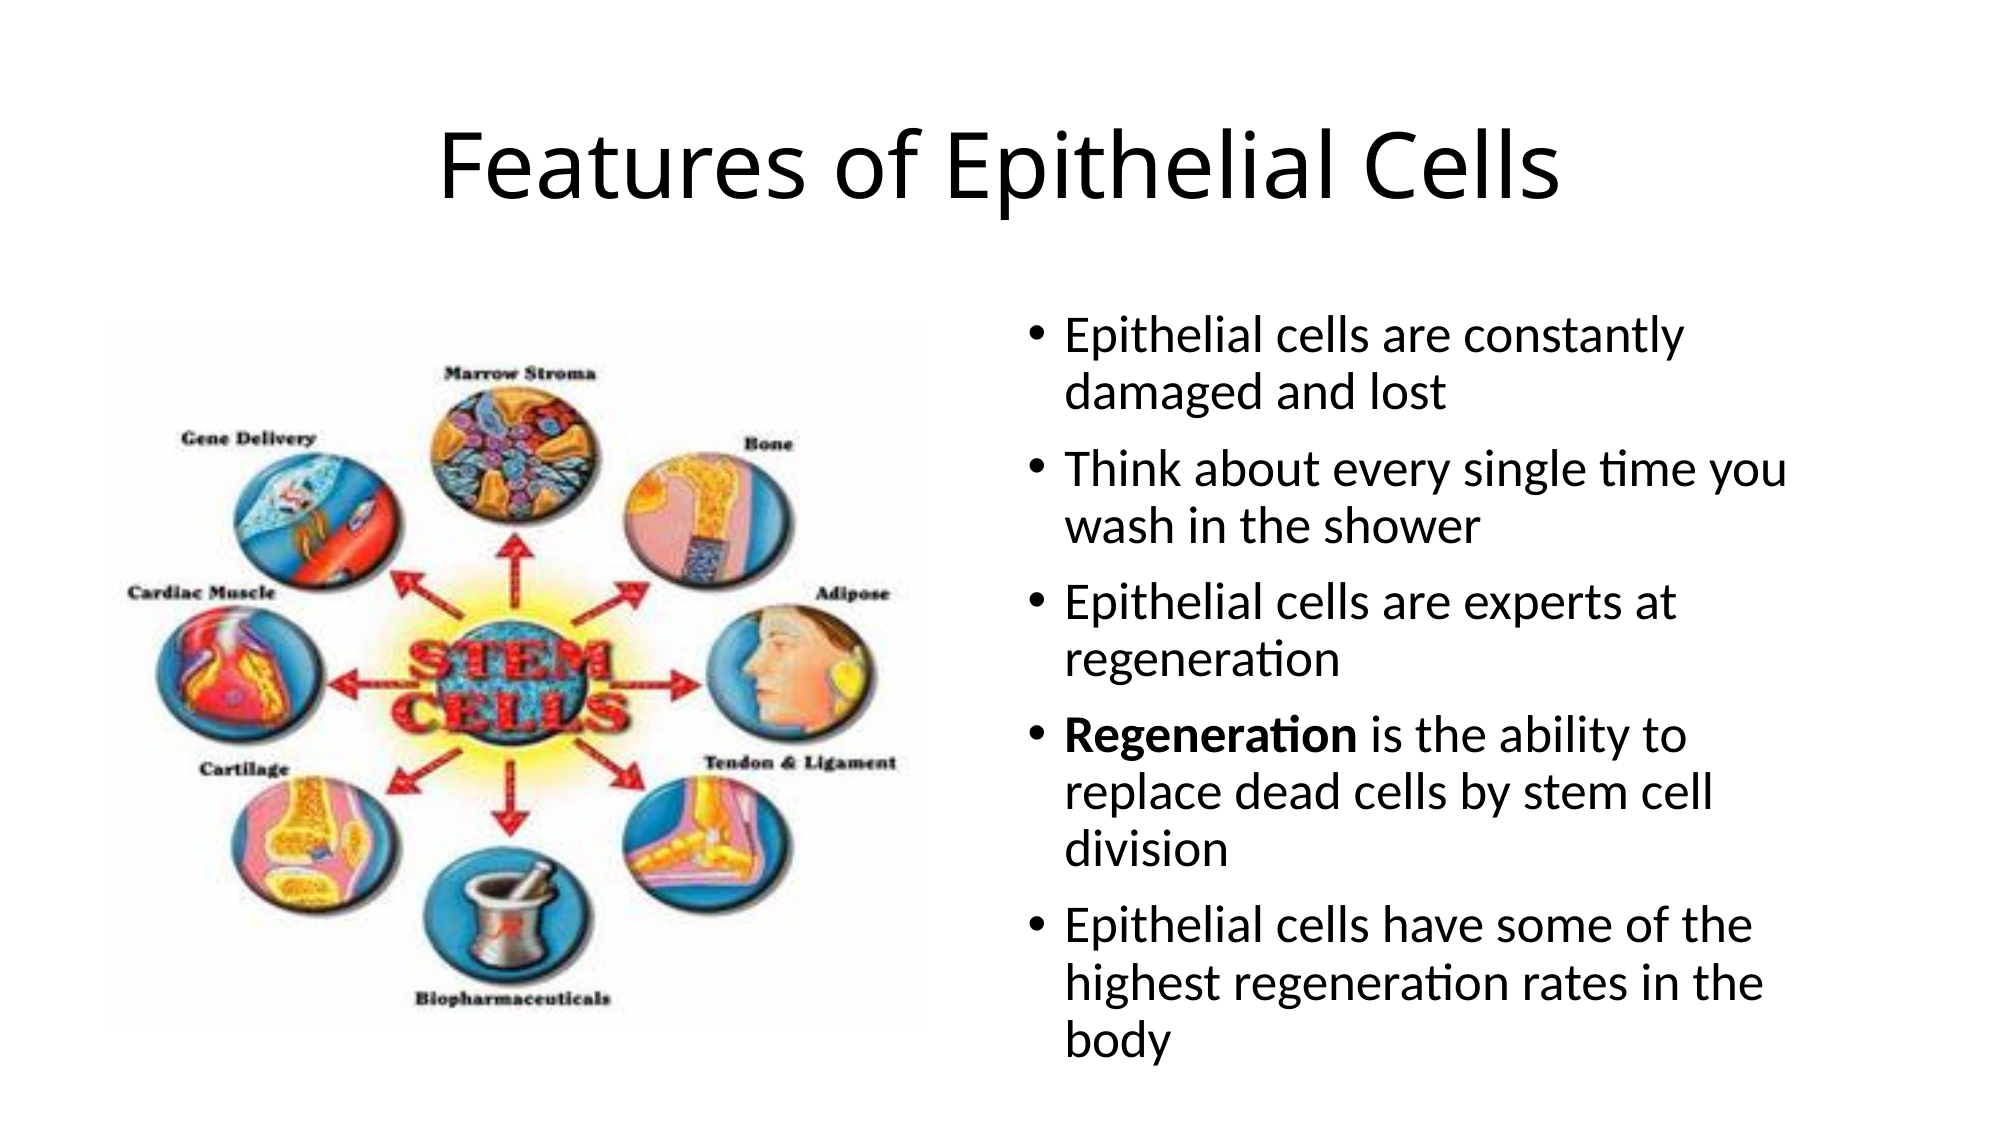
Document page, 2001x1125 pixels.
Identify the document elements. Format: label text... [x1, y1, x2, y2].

picture [110, 323, 928, 1030]
title Features of Epithelial Cells [137, 59, 1863, 278]
list Epithelial cells are constantly damaged and lost Think about every single time you wash in the shower Epithelial cells are experts at regeneration Regeneration is the ability to replace dead cells by stem cell division Epithelial cells have some of the highest regeneration rates in the body [1012, 299, 1863, 1077]
